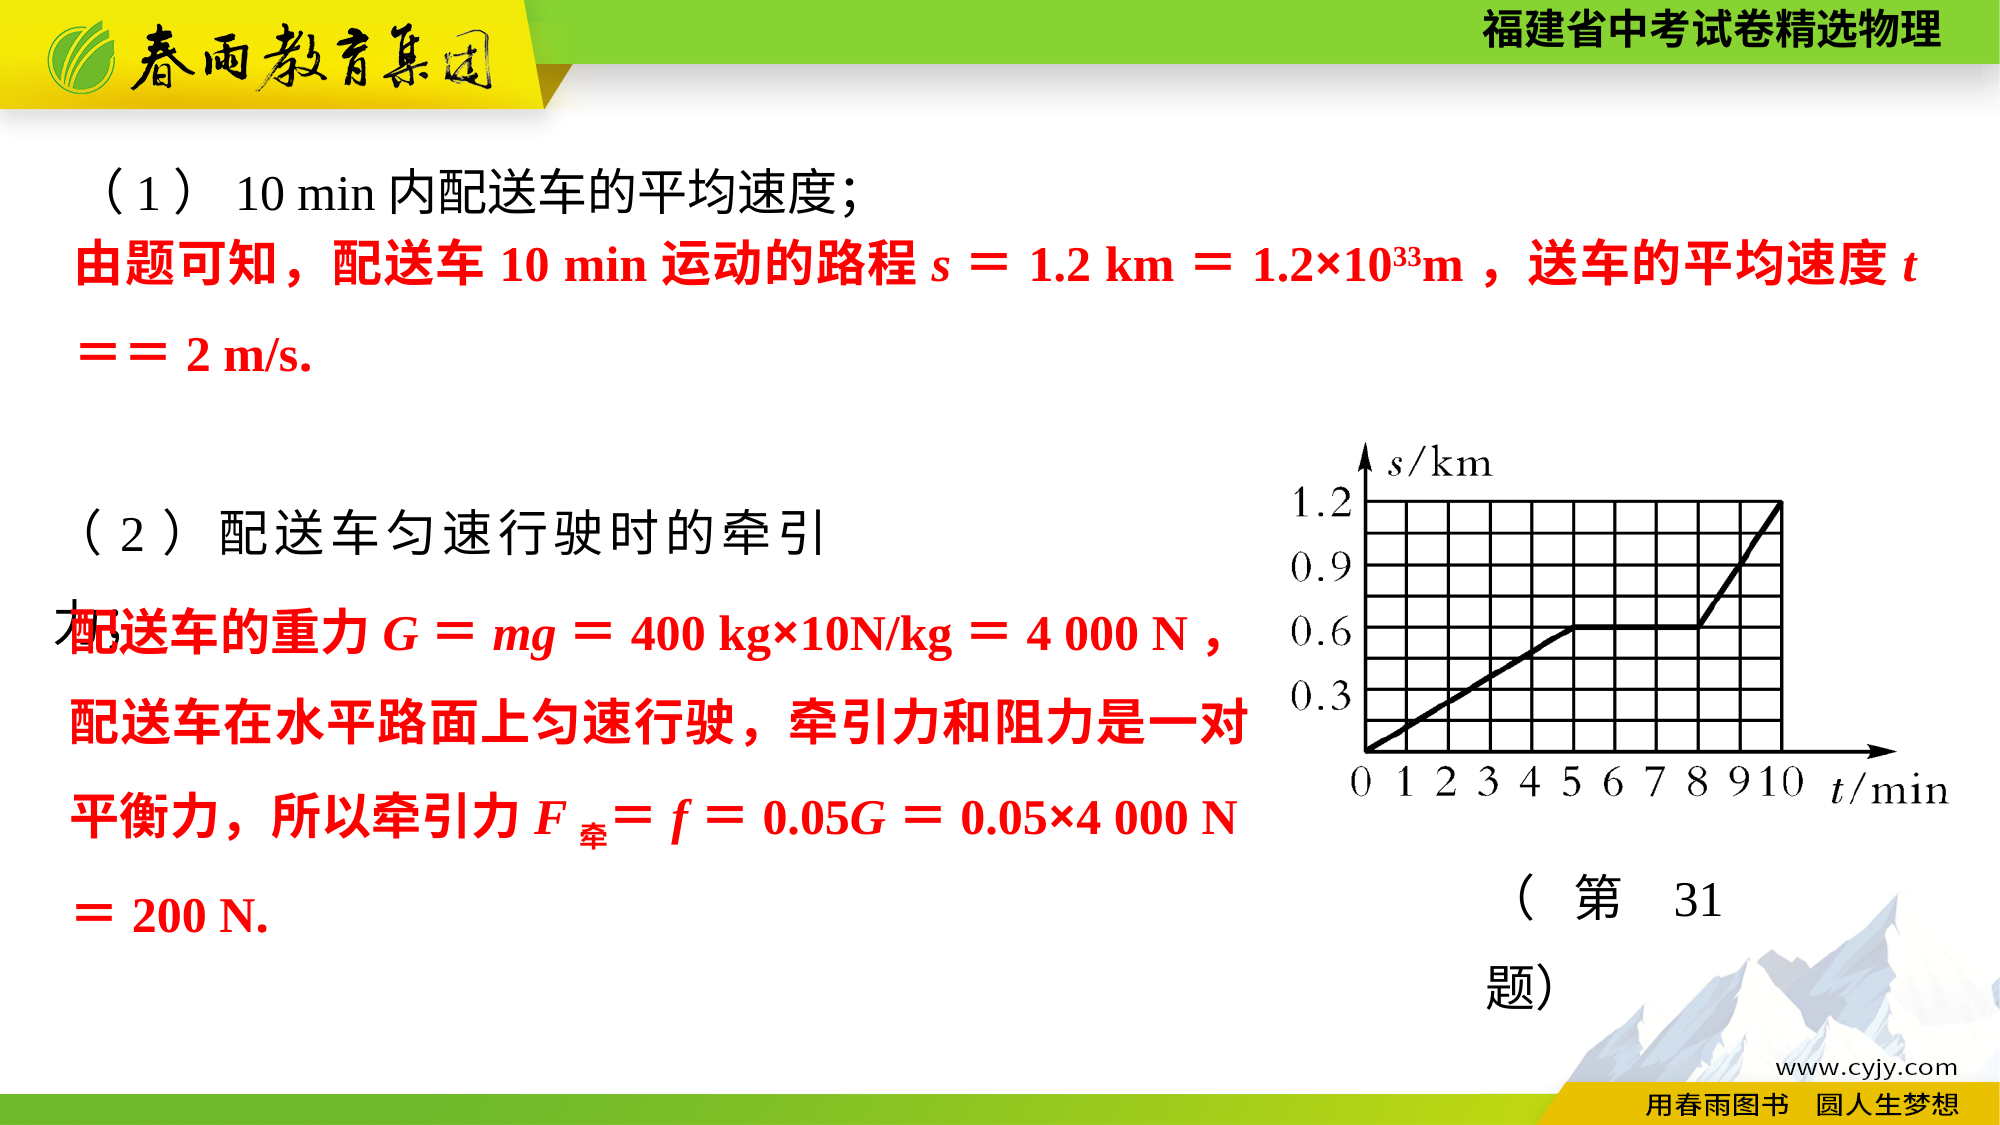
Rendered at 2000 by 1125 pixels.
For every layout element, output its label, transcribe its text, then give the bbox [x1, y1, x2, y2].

text_box （第31题） [1470, 828, 1751, 934]
list （1）10 min内配送车的平均速度； [59, 122, 1944, 229]
picture [0, 0, 2000, 1125]
text_box 配送车的重力G＝mg＝400 kg×10N/kg＝4 000 N，配送车在水平路面上匀速行驶，牵引力和阻力是一对平衡力，所以牵引力F牵＝f＝0.05G＝0.05×4 000 N＝200 N. [55, 563, 1265, 951]
text_box （2）配送车匀速行驶时的牵引力； [37, 464, 842, 569]
